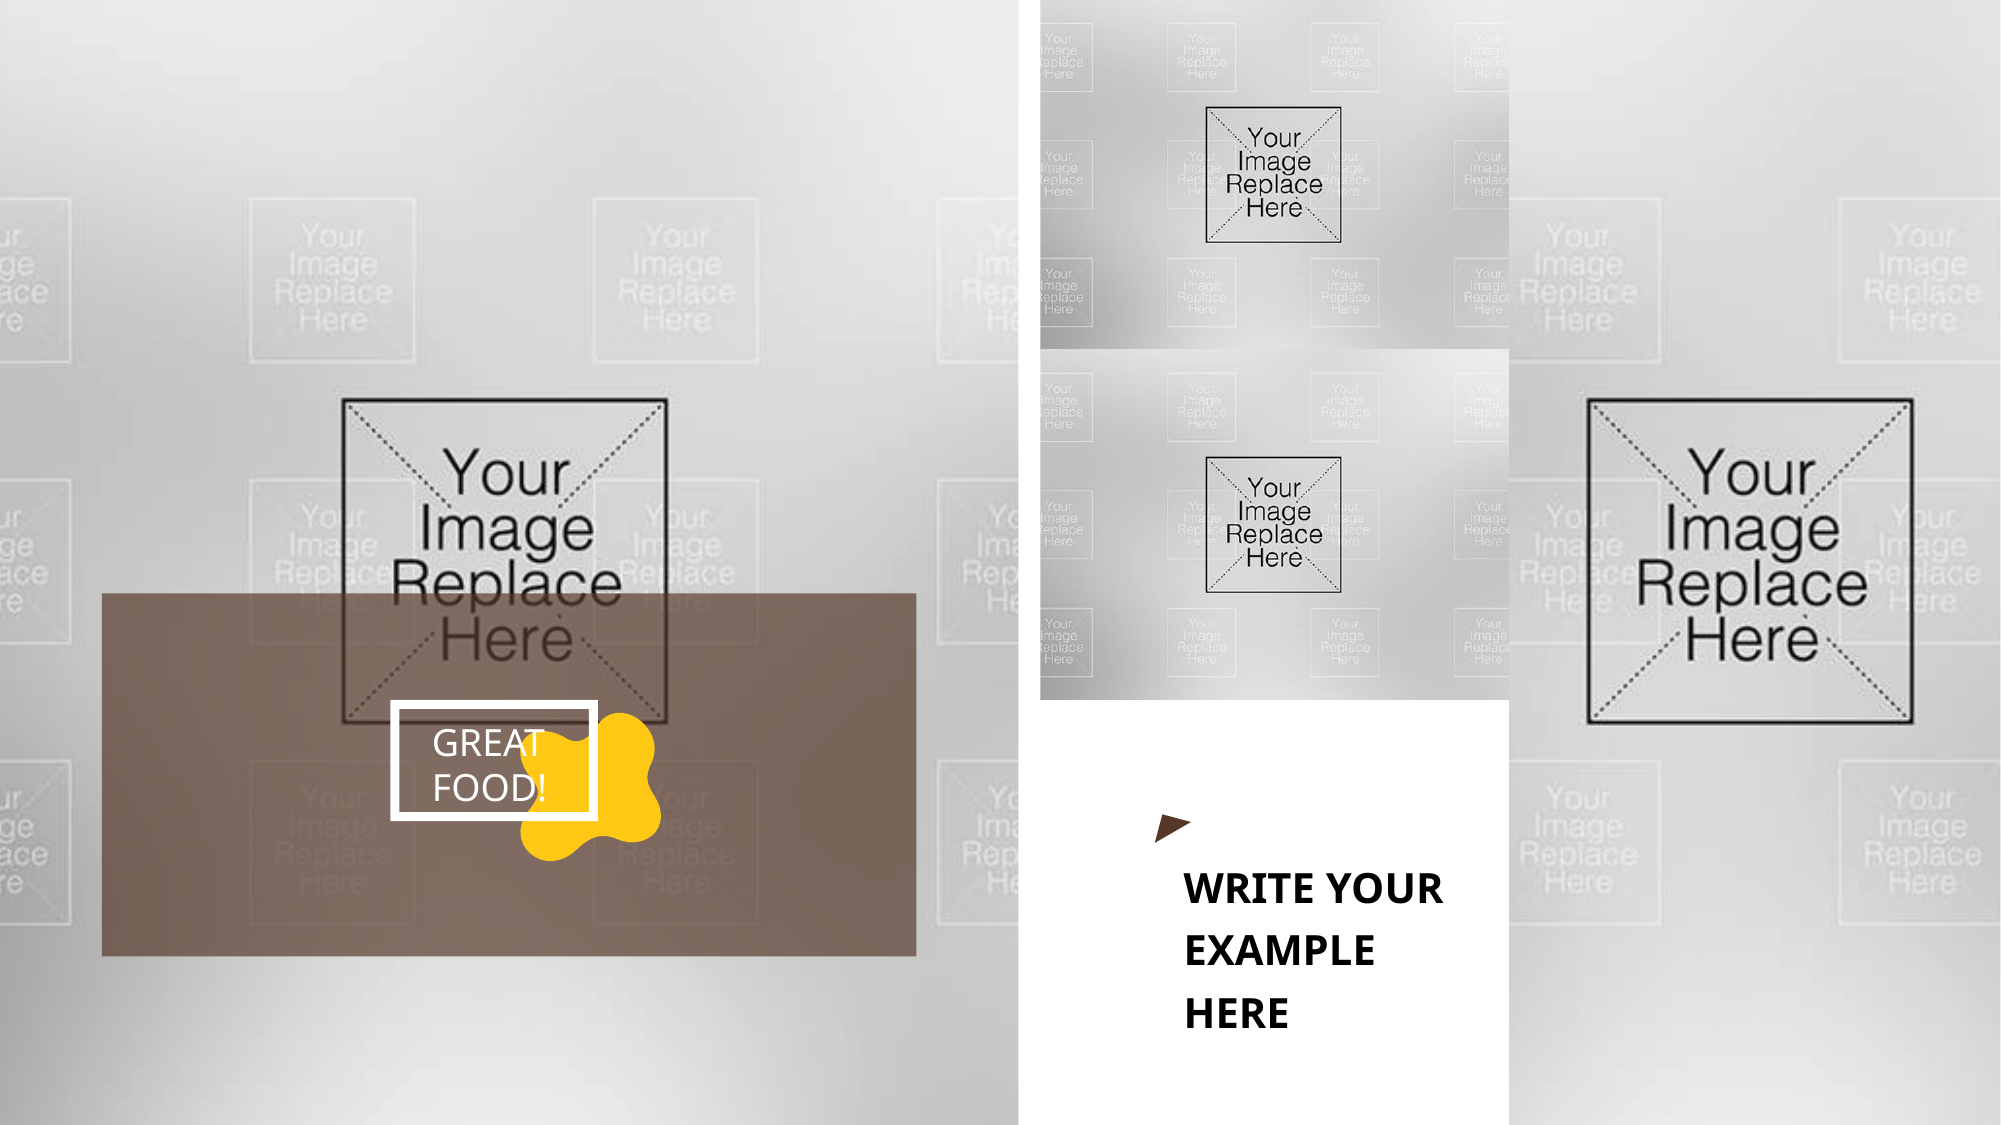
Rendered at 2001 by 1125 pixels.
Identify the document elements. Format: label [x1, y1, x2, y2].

picture [0, 0, 1019, 1125]
picture [1040, 0, 2001, 1125]
text_box [1158, 817, 1474, 1042]
text_box [390, 699, 599, 822]
